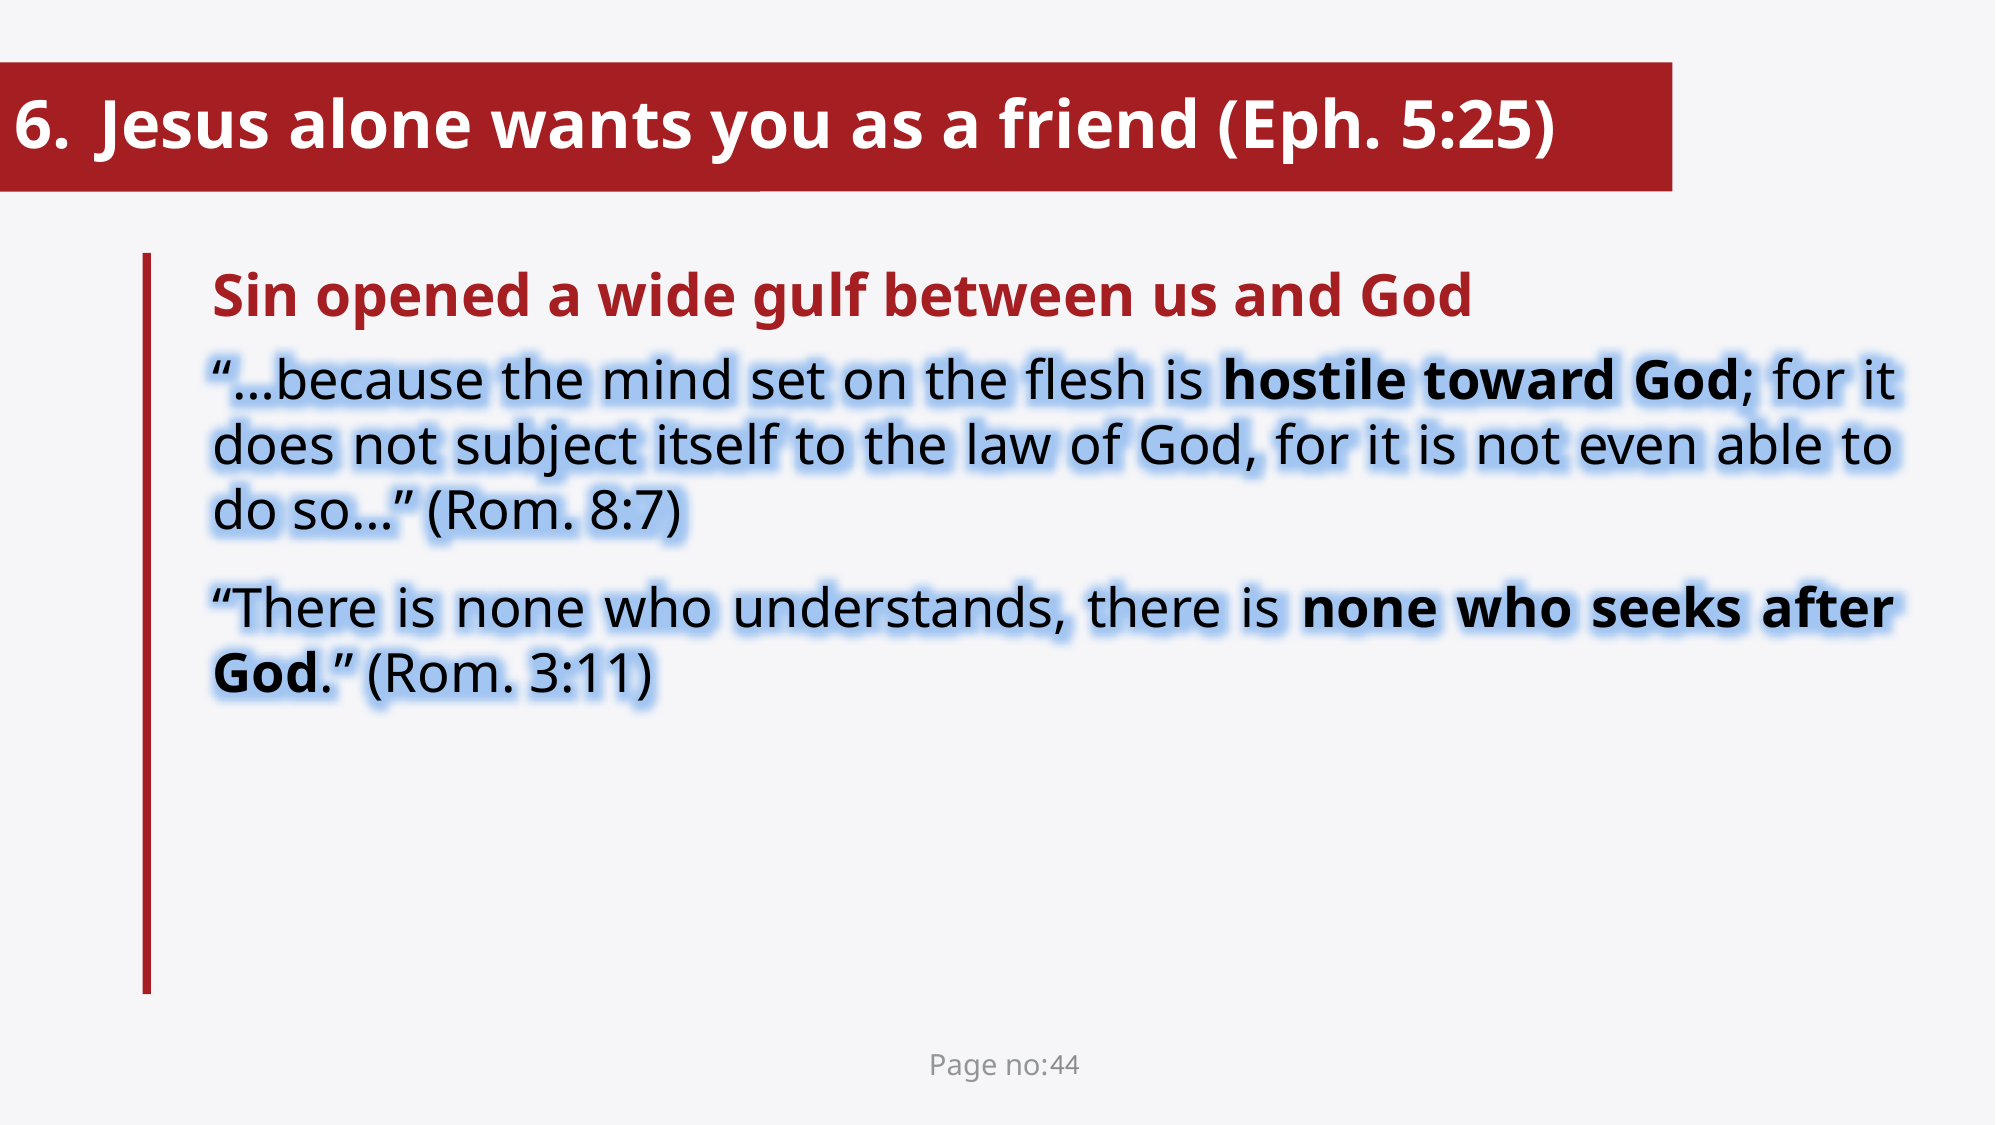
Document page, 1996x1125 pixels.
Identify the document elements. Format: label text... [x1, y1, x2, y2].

text_box “…because the mind set on the flesh is hostile toward God; for it does not subject itself to the law of God, for it is not even able to do so…” (Rom. 8:7) [198, 337, 1911, 548]
text_box “There is none who understands, there is none who seeks after God.” (Rom. 3:11) [198, 566, 1911, 711]
text_box Sin opened a wide gulf between us and God [197, 250, 1960, 336]
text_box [0, 62, 1711, 192]
